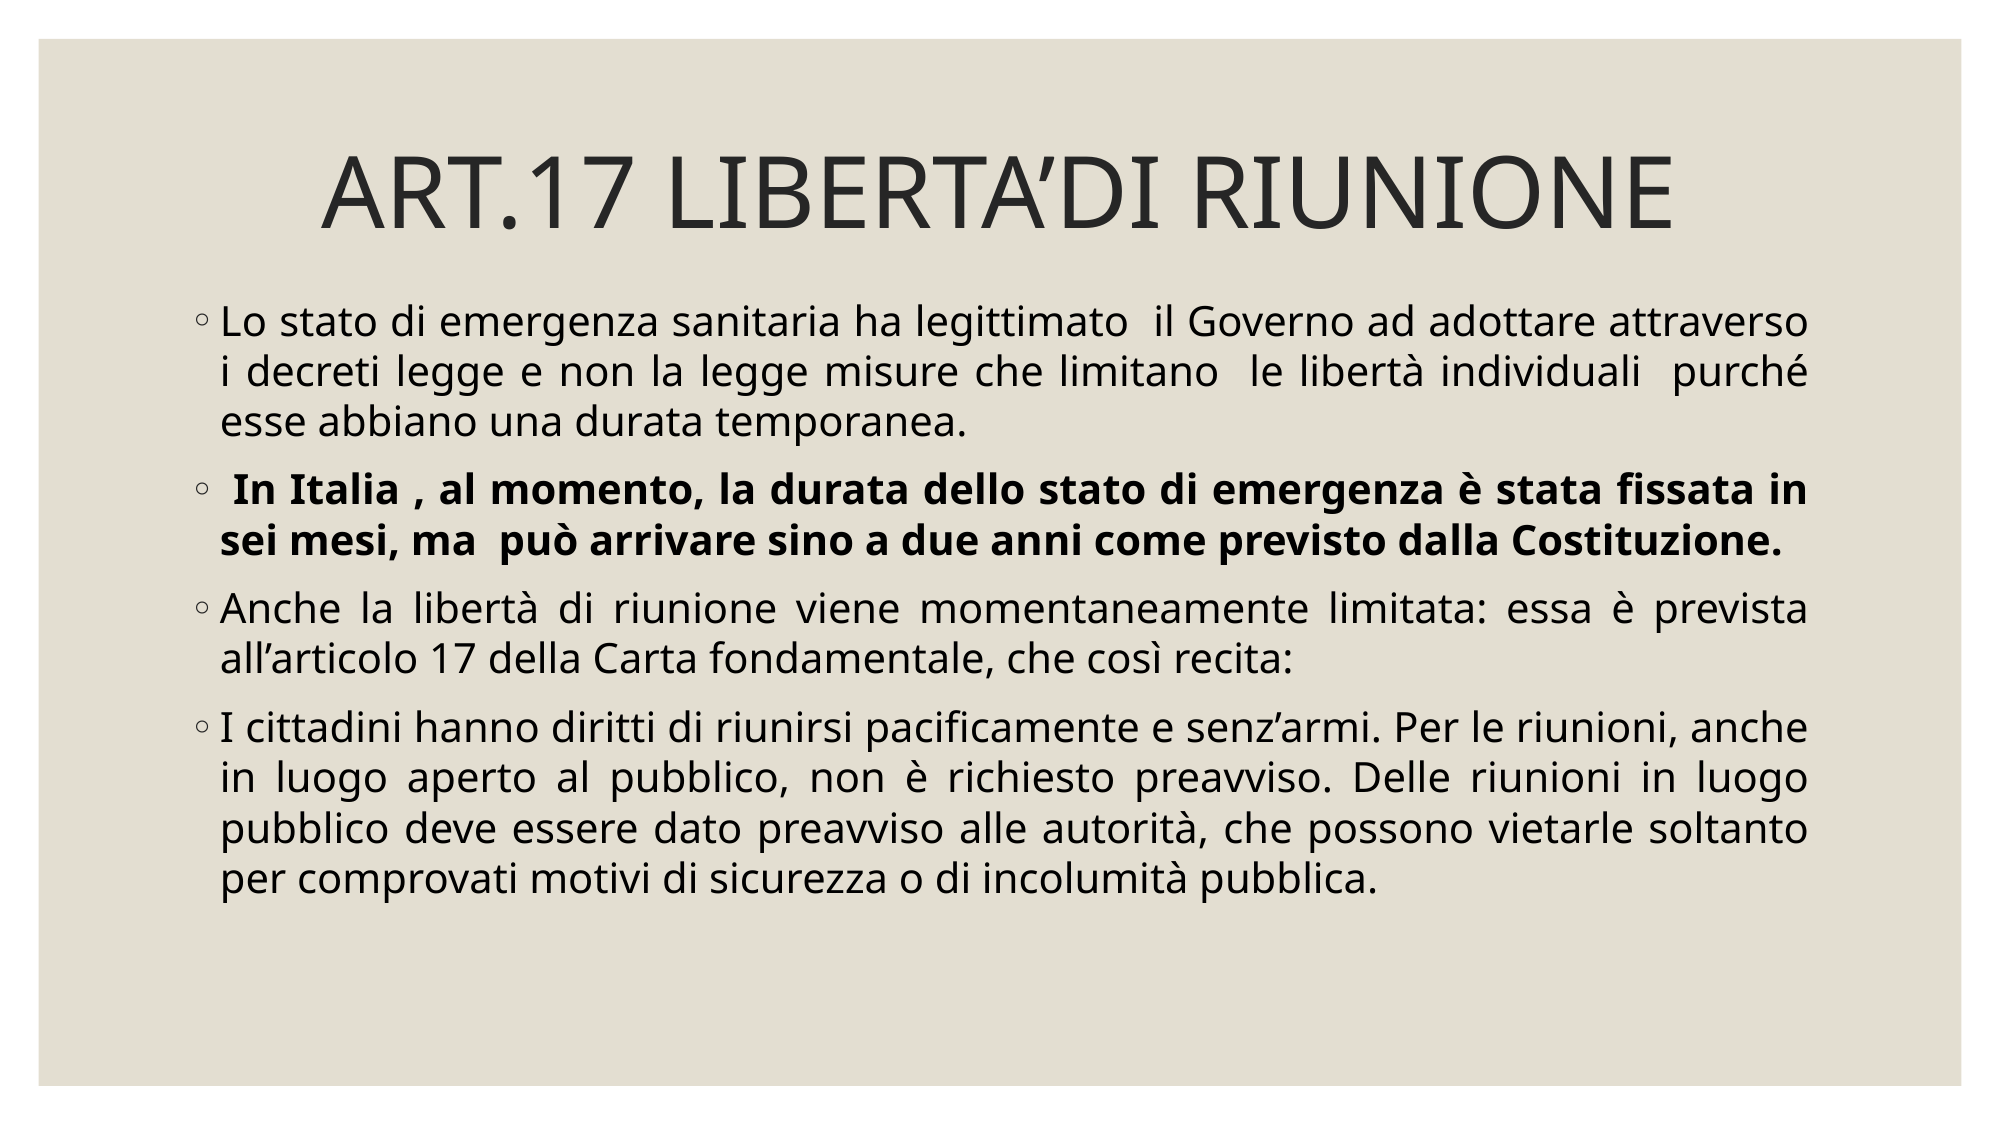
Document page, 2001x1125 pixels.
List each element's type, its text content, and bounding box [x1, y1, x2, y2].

list Lo stato di emergenza sanitaria ha legittimato il Governo ad adottare attraverso i decreti legge e non la legge misure che limitano le libertà individuali purché esse abbiano una durata temporanea. In Italia , al momento, la durata dello stato di emergenza è stata fissata in sei mesi, ma può arrivare sino a due anni come previsto dalla Costituzione. Anche la libertà di riunione viene momentaneamente limitata: essa è prevista all’articolo 17 della Carta fondamentale, che così recita: I cittadini hanno diritti di riunirsi pacificamente e senz’armi. Per le riunioni, anche in luogo aperto al pubblico, non è richiesto preavviso. Delle riunioni in luogo pubblico deve essere dato preavviso alle autorità, che possono vietarle soltanto per comprovati motivi di sicurezza o di incolumità pubblica. [174, 286, 1825, 1064]
title ART.17 LIBERTA’DI RIUNIONE [174, 105, 1825, 286]
